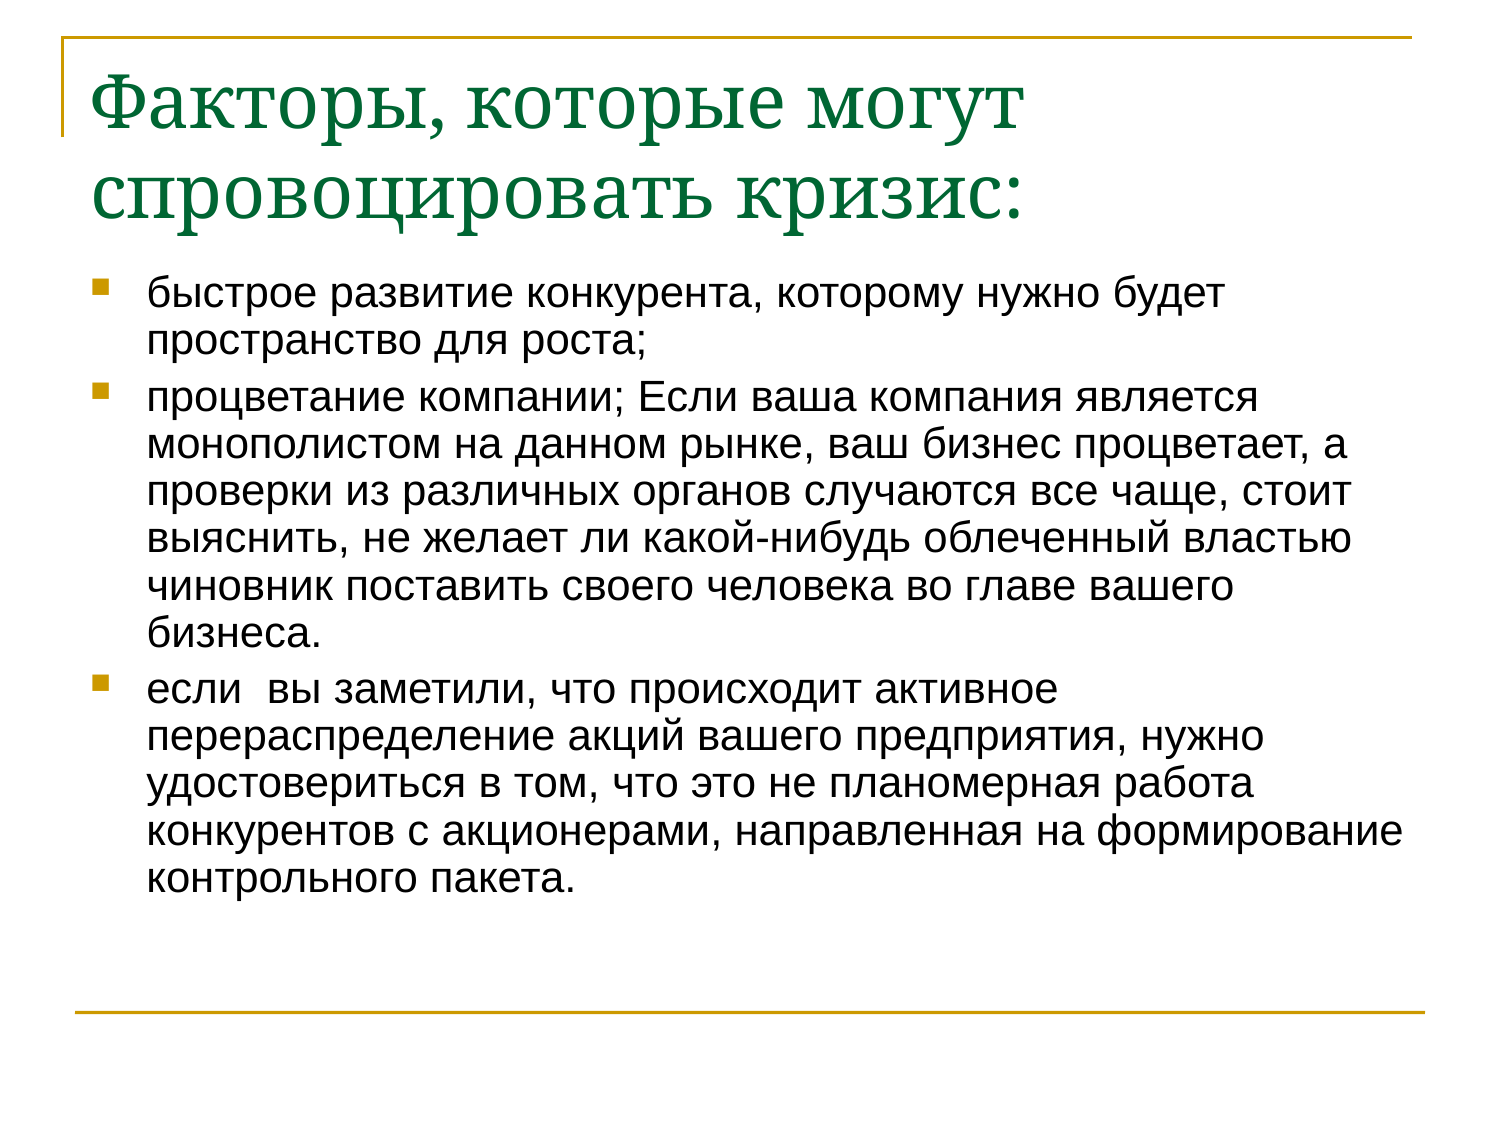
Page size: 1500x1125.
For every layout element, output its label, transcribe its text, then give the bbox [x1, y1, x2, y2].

title Факторы, которые могут спровоцировать кризис: [74, 45, 1426, 233]
list быстрое развитие конкурента, которому нужно будет пространство для роста; процветание компании; Если ваша компания является монополистом на данном рынке, ваш бизнес процветает, а проверки из различных органов случаются все чаще, стоит выяснить, не желает ли какой-нибудь облеченный властью чиновник поставить своего человека во главе вашего бизнеса. если вы заметили, что происходит активное перераспределение акций вашего предприятия, нужно удостовериться в том, что это не планомерная работа конкурентов с акционерами, направленная на формирование контрольного пакета. [74, 262, 1426, 1006]
